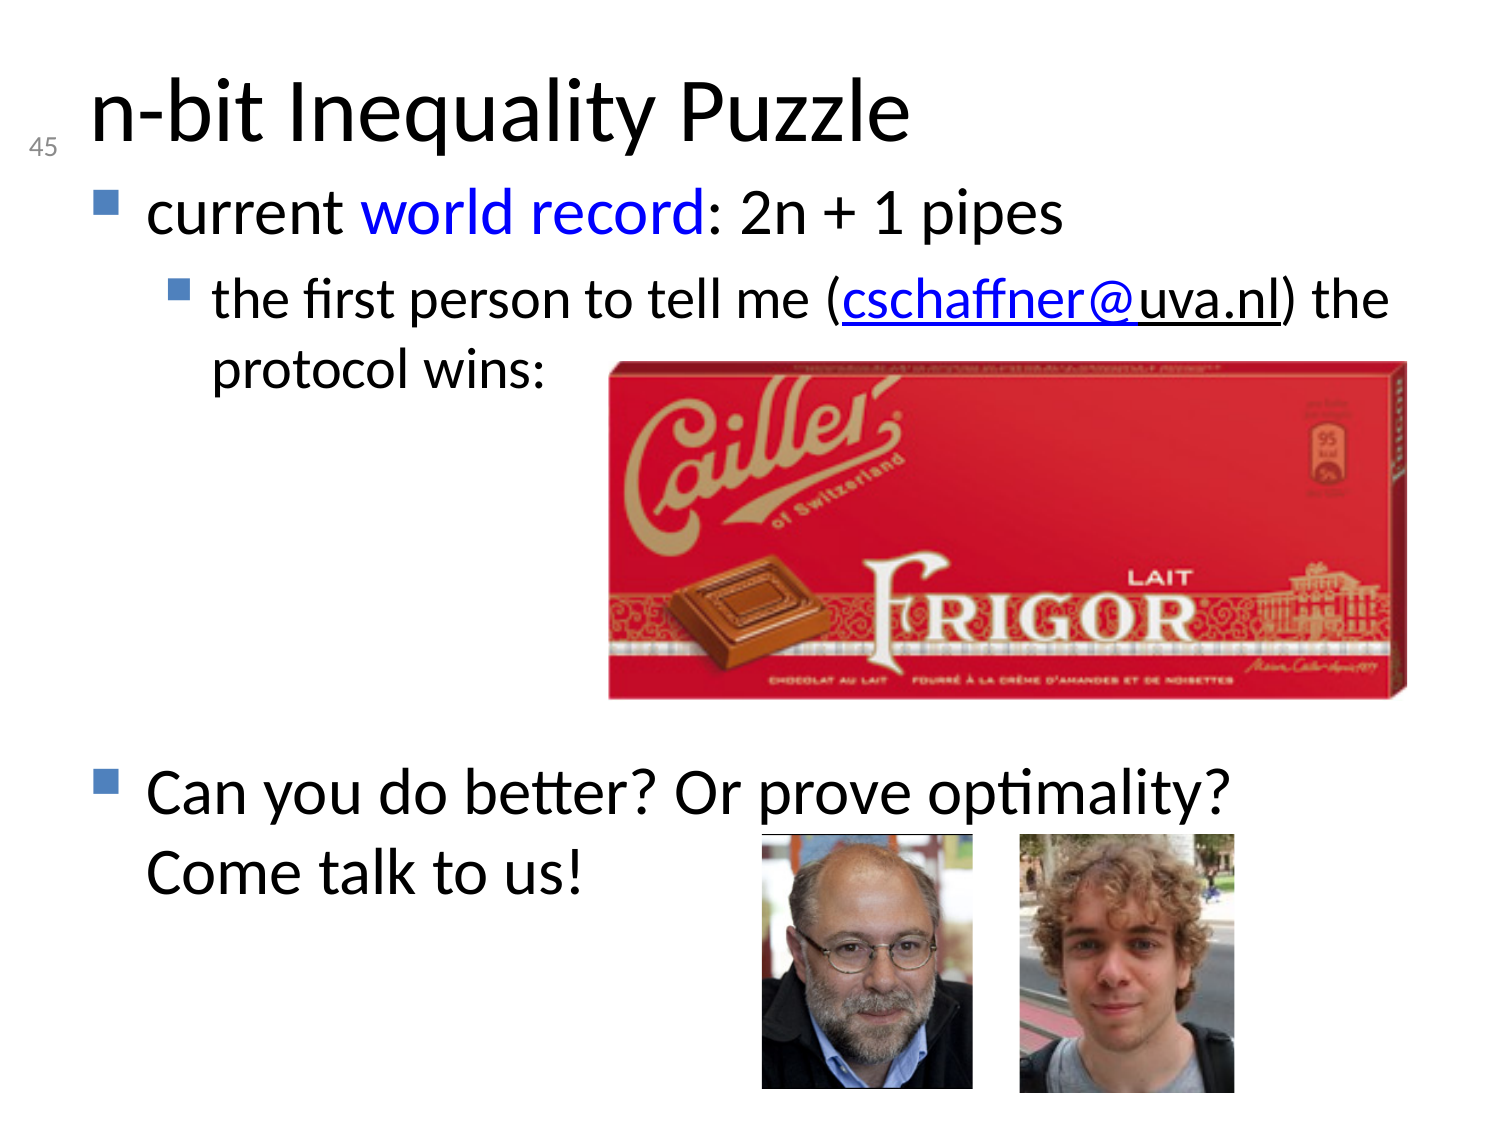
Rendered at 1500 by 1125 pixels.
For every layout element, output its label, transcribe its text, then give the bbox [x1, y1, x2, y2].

picture [607, 361, 1408, 701]
list current world record: 2n + 1 pipes the first person to tell me (cschaffner@uva.nl) the protocol wins: Can you do better? Or prove optimality? Come talk to us! [75, 160, 1425, 1047]
picture [761, 833, 973, 1089]
picture [1019, 833, 1235, 1093]
title n-bit Inequality Puzzle [74, 42, 1317, 196]
